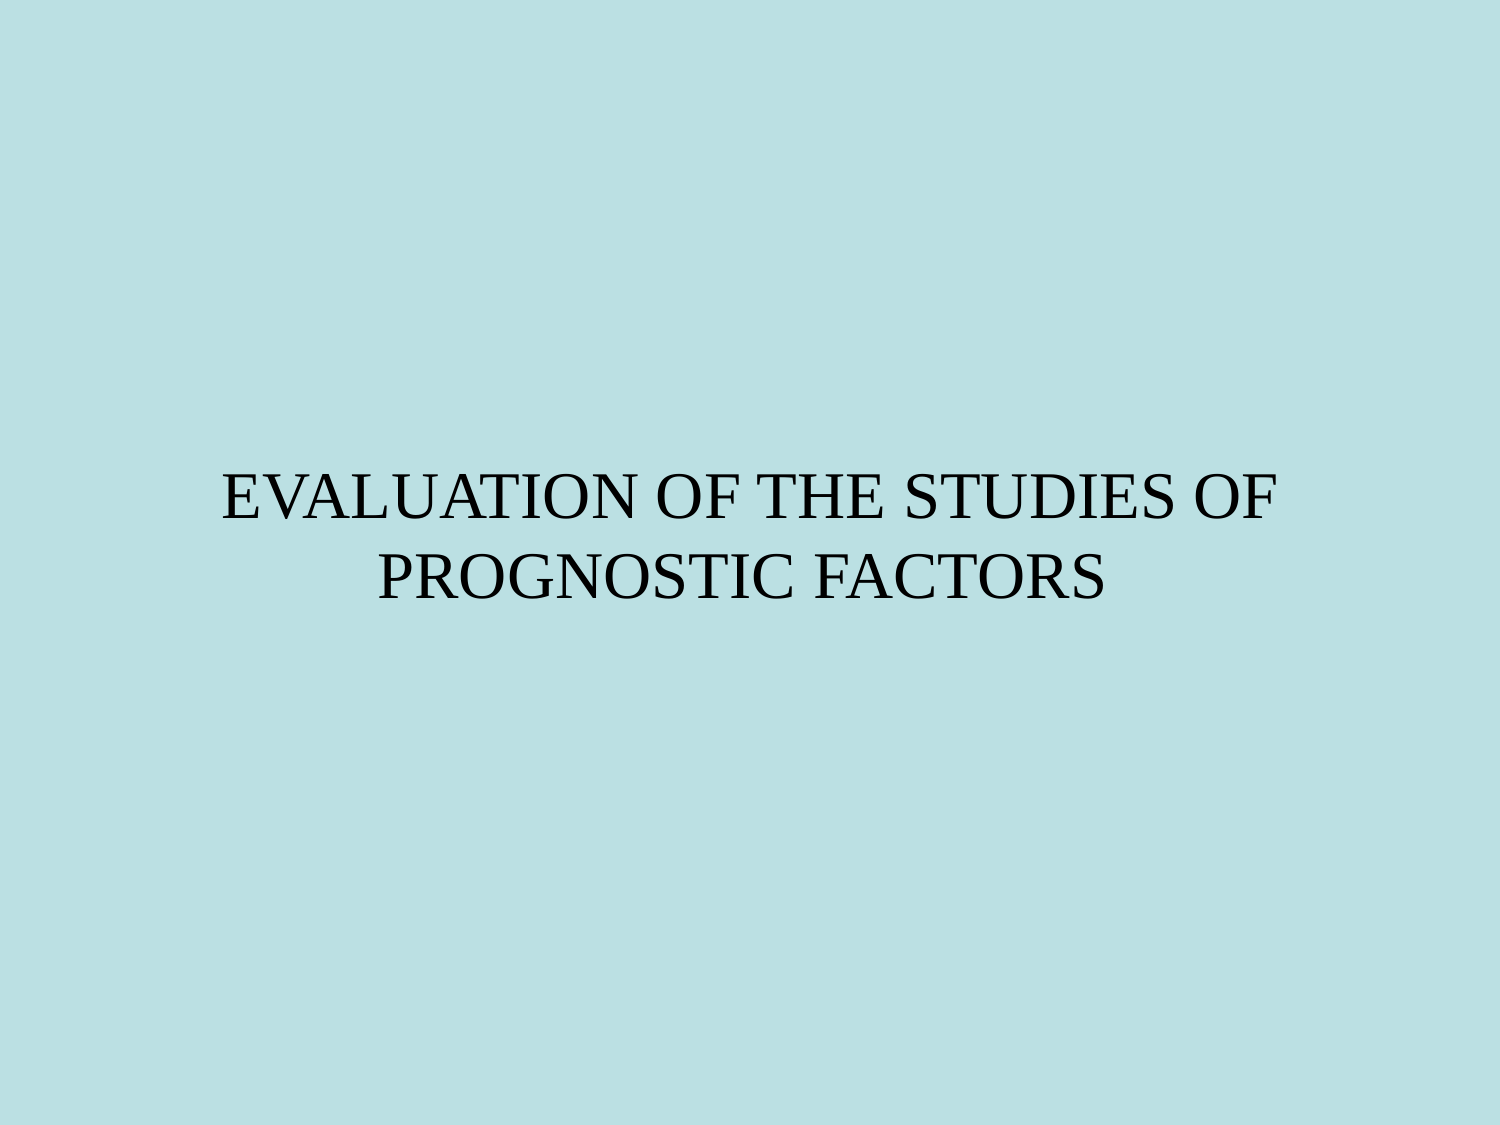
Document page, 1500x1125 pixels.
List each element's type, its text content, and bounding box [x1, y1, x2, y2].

text_box EVALUATION OF THE STUDIES OF PROGNOSTIC FACTORS [207, 444, 1295, 620]
